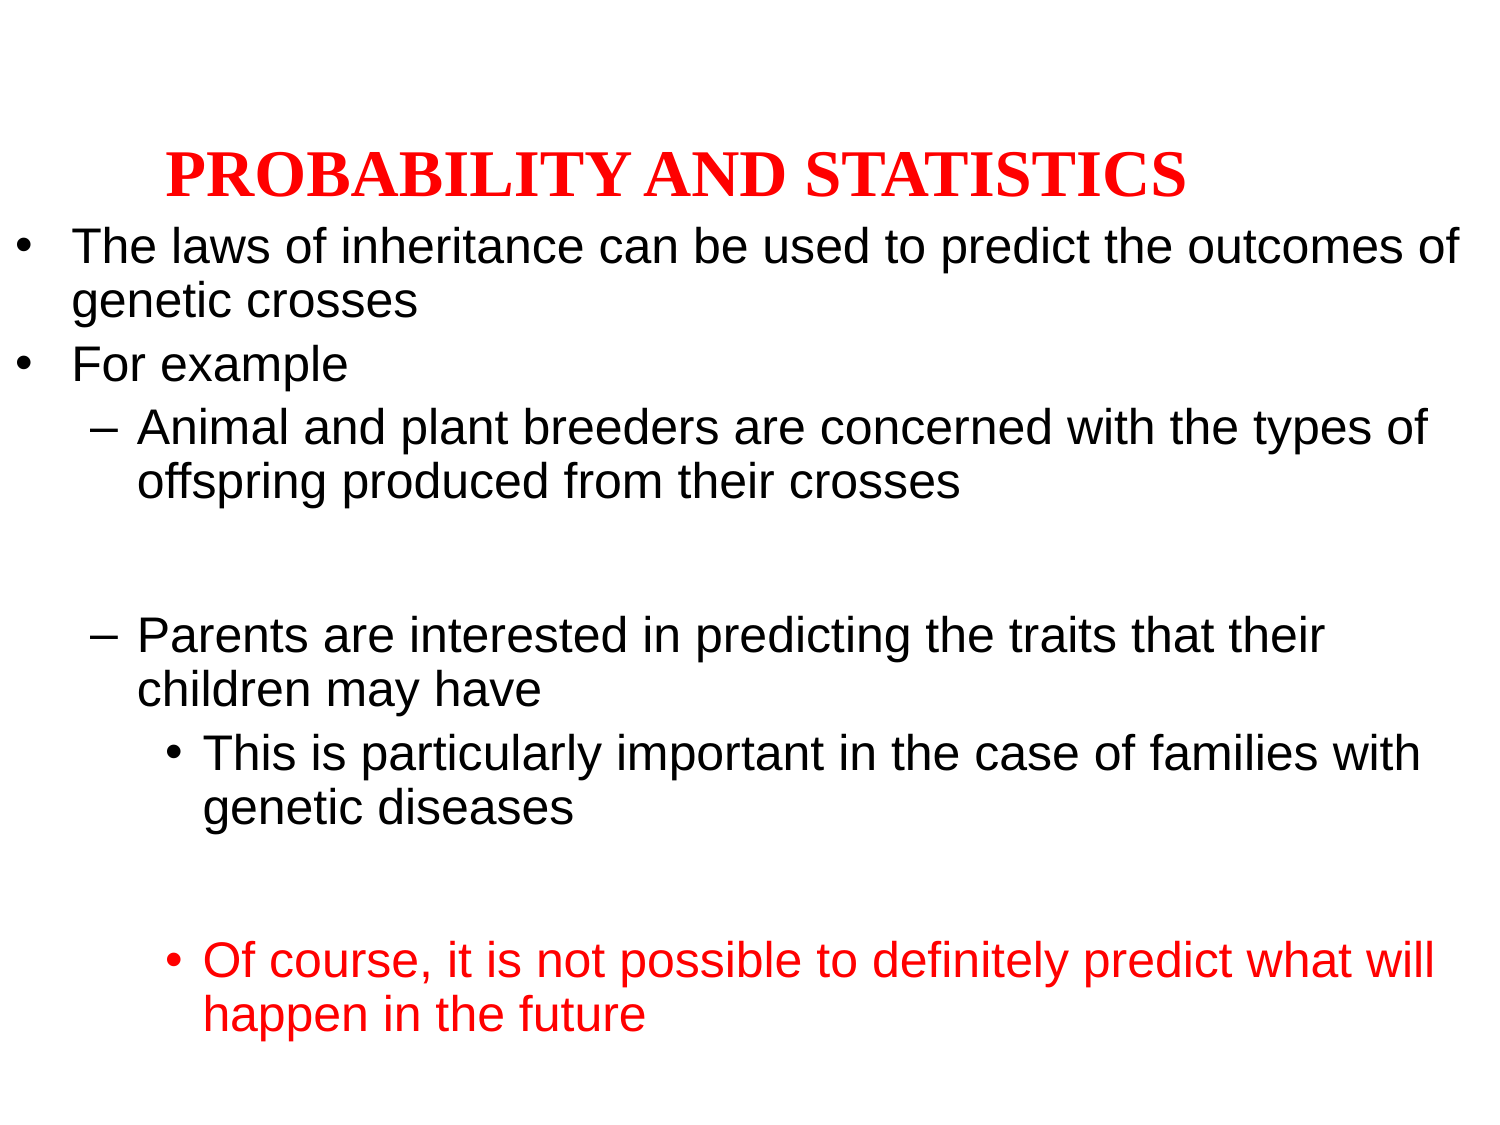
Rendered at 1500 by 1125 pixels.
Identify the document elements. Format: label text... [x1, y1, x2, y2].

title PROBABILITY AND STATISTICS [37, 50, 1316, 212]
list The laws of inheritance can be used to predict the outcomes of genetic crosses For example Animal and plant breeders are concerned with the types of offspring produced from their crosses Parents are interested in predicting the traits that their children may have This is particularly important in the case of families with genetic diseases Of course, it is not possible to definitely predict what will happen in the future [0, 212, 1500, 1125]
